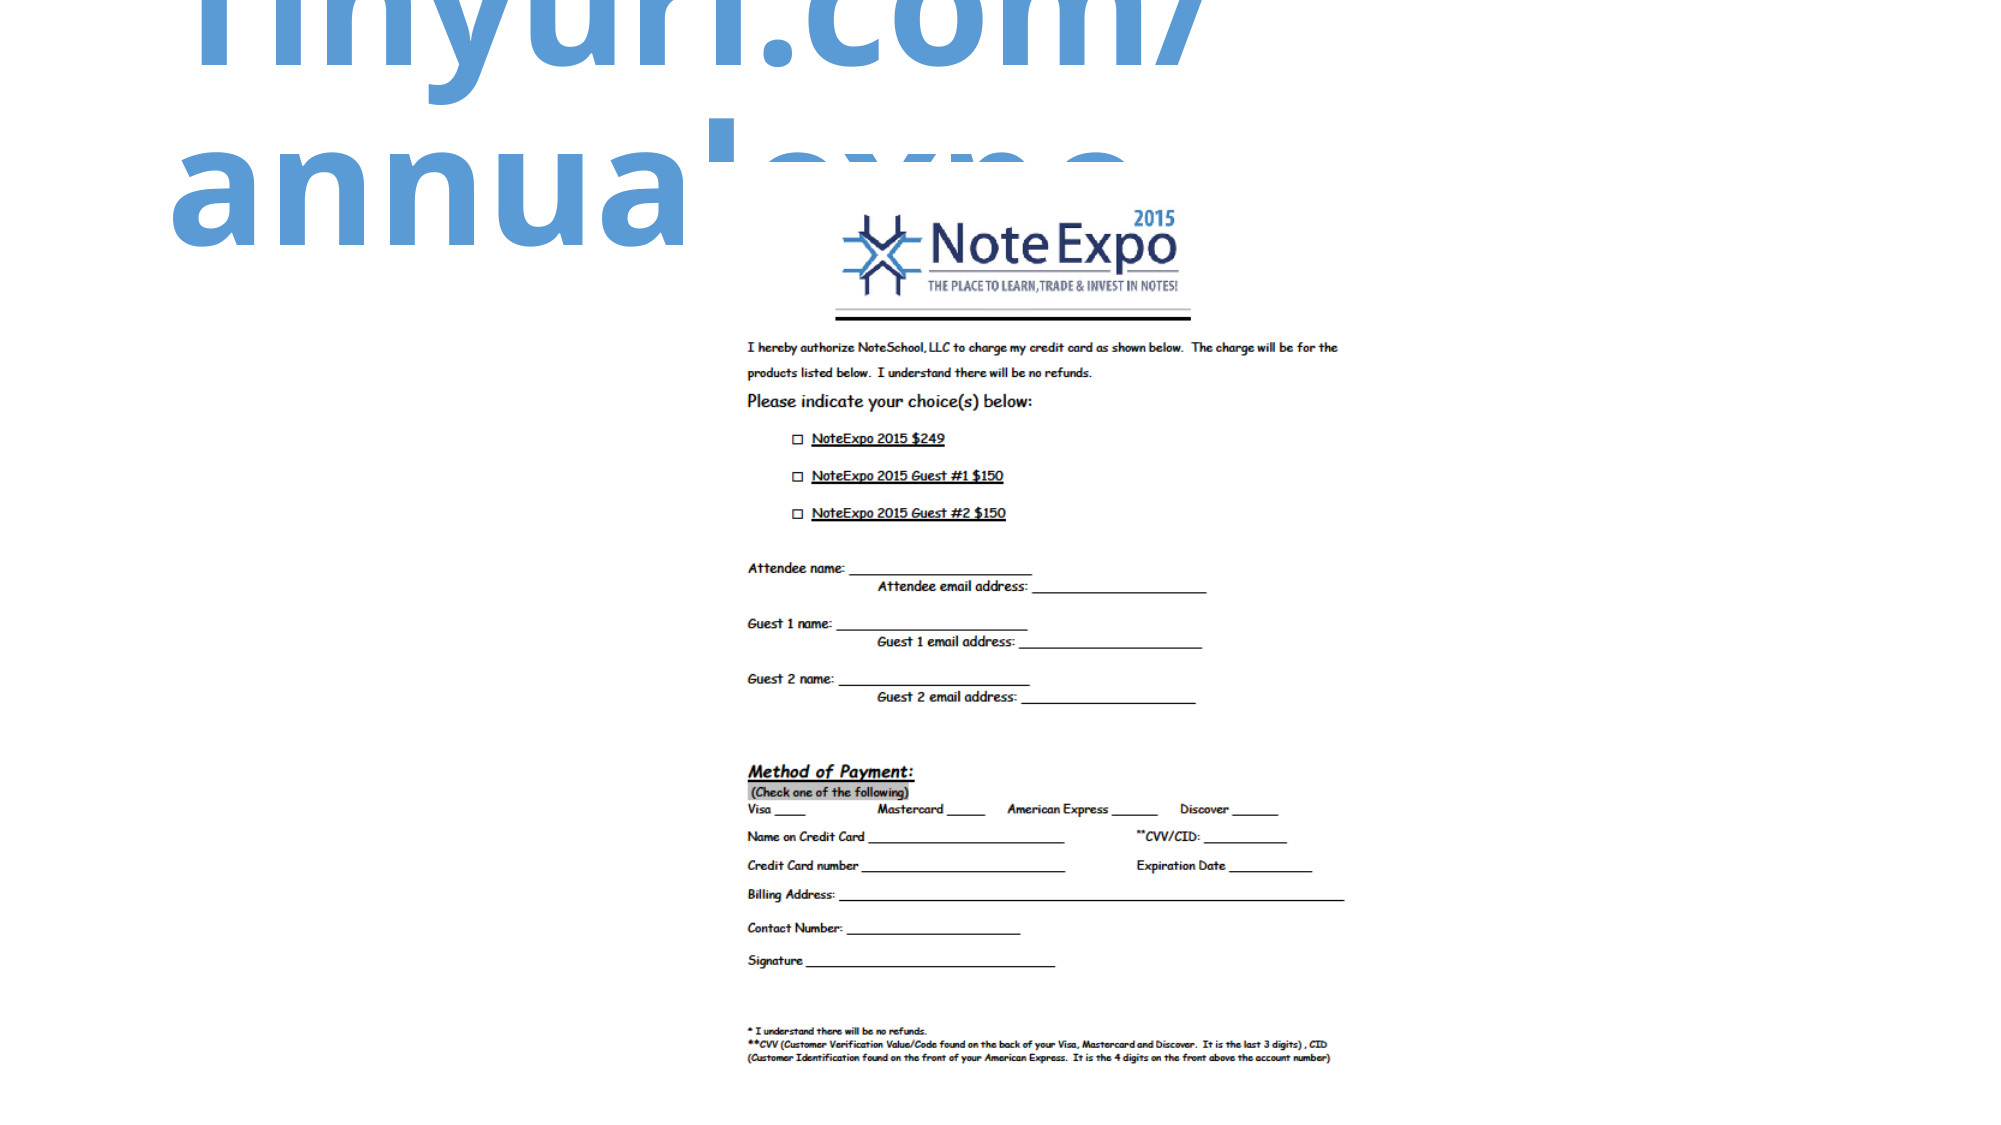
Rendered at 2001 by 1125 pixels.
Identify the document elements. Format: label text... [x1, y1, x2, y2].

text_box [683, 163, 1418, 1114]
title Tinyurl.com/annualexpo [151, 0, 1877, 203]
